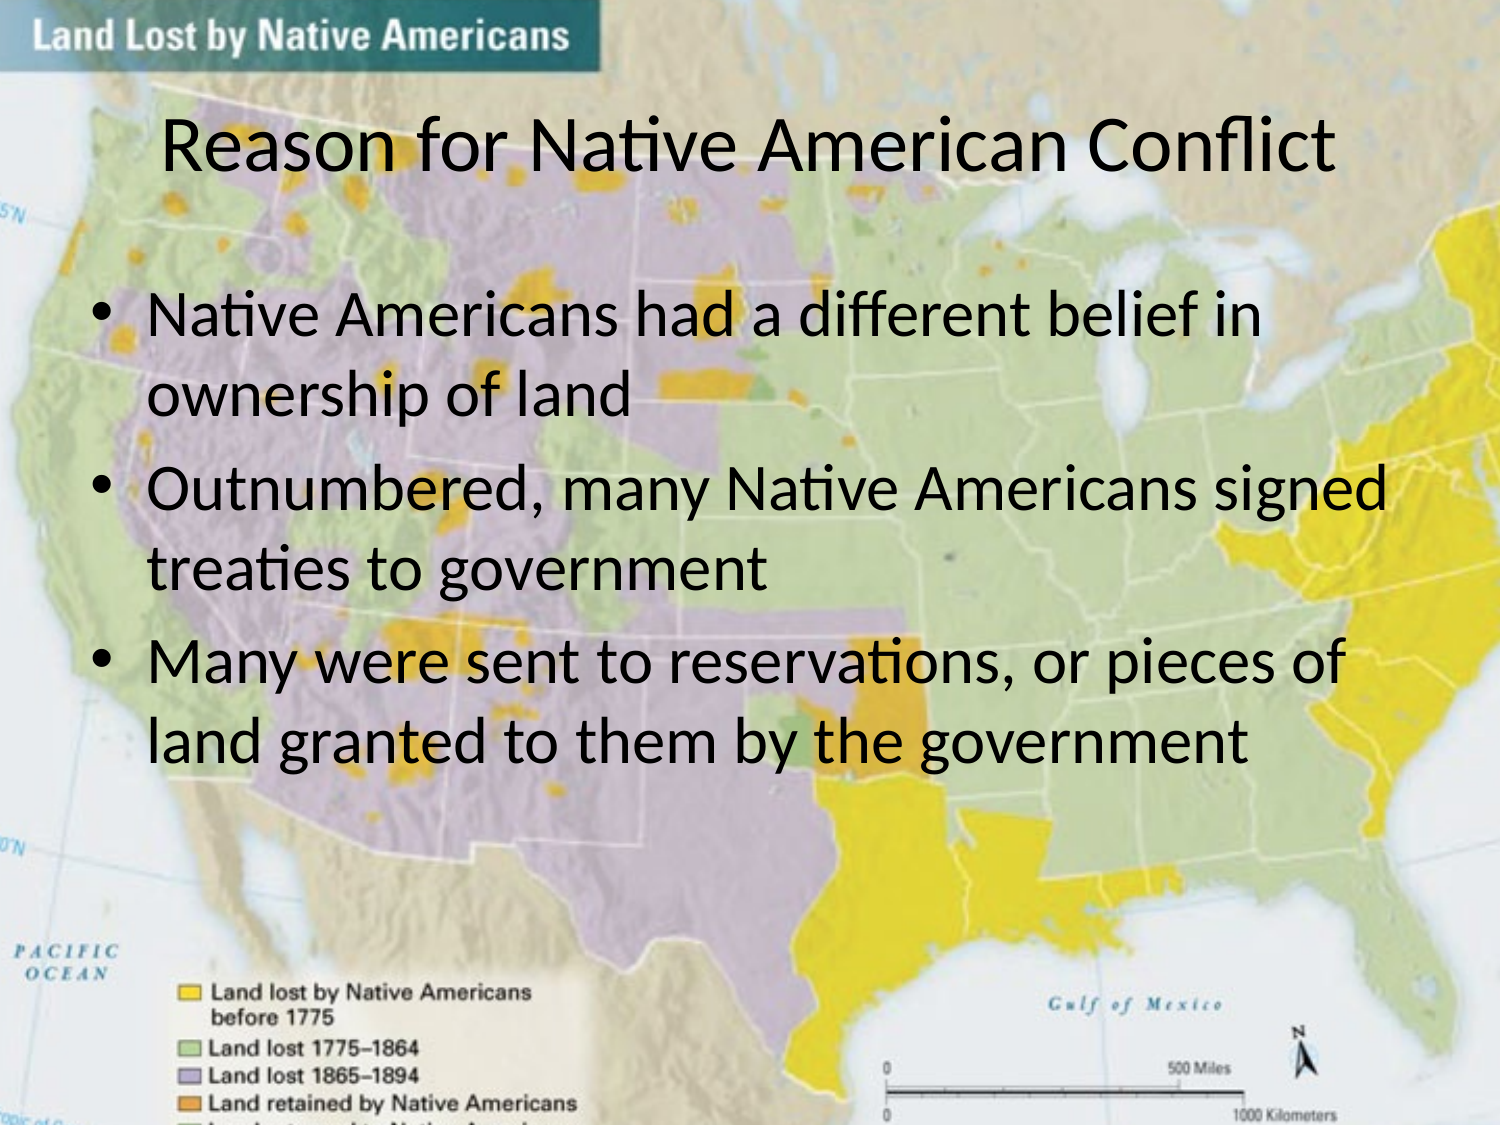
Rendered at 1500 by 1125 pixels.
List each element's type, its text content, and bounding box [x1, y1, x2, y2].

title Reason for Native American Conflict [75, 45, 1425, 233]
list Native Americans had a different belief in ownership of land Outnumbered, many Native Americans signed treaties to government Many were sent to reservations, or pieces of land granted to them by the government [75, 262, 1425, 1005]
picture [0, 0, 1500, 1125]
